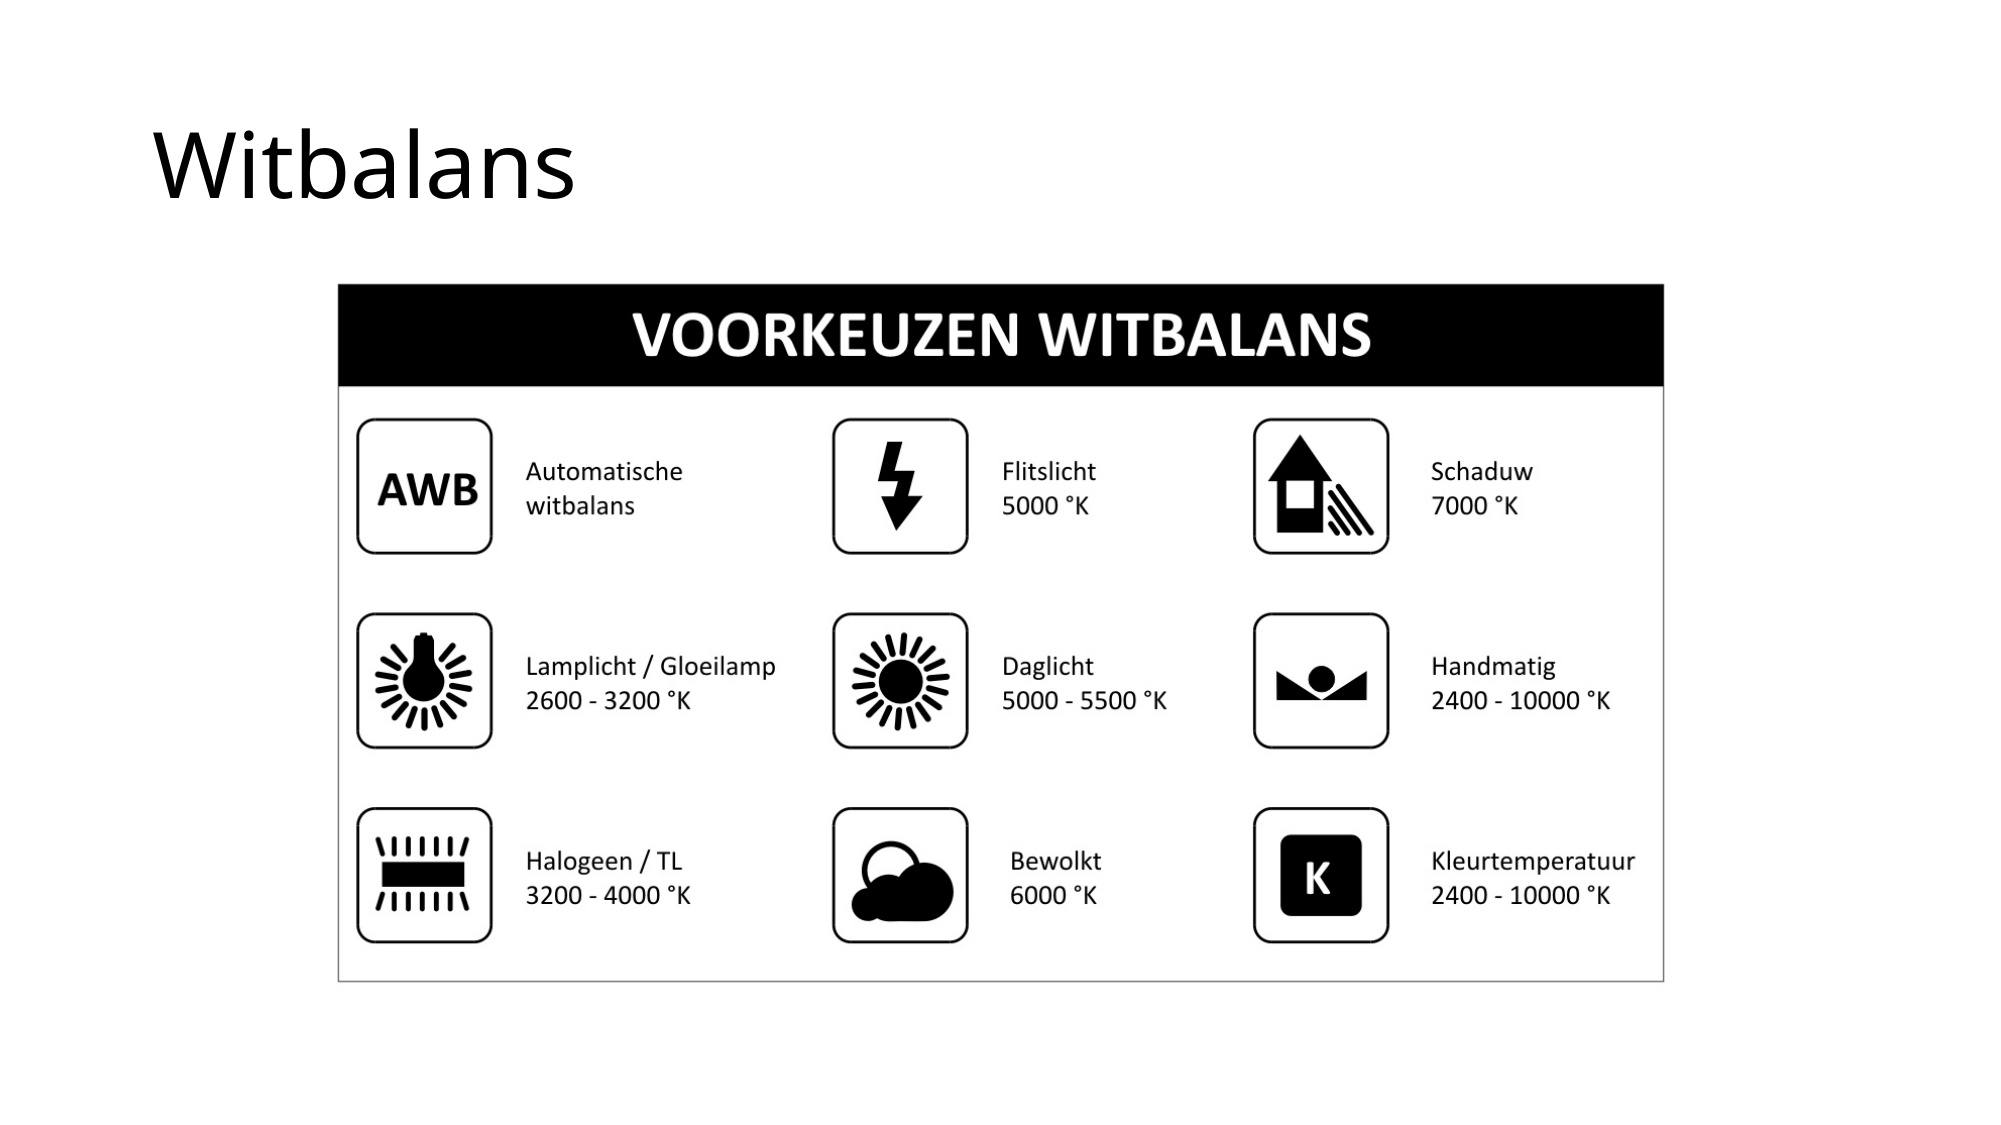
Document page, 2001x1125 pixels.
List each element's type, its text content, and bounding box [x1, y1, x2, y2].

title Witbalans [137, 59, 1863, 278]
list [320, 255, 1682, 1012]
